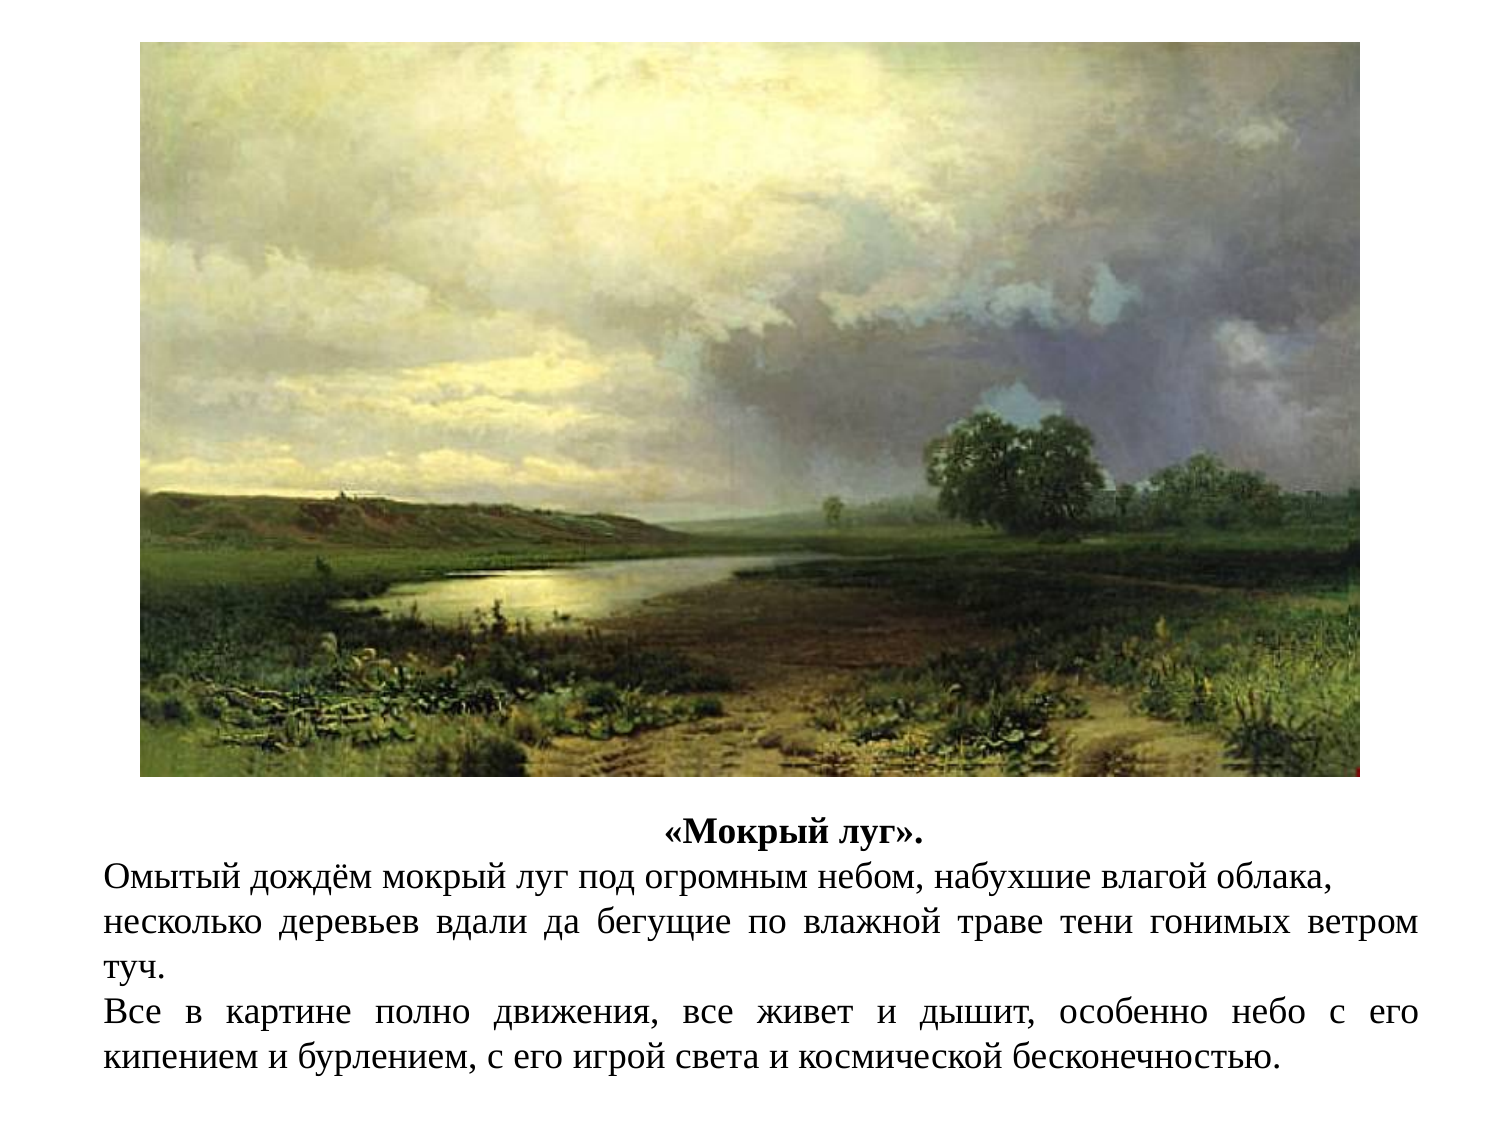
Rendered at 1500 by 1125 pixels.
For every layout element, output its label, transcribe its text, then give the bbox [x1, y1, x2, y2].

text_box «Мокрый луг». Омытый дождём мокрый луг под огромным небом, набухшие влагой облака, несколько деревьев вдали да бегущие по влажной траве тени гонимых ветром туч. Все в картине полно движения, все живет и дышит, особенно небо с его кипением и бурлением, с его игрой света и космической бесконечностью. [88, 798, 1436, 1084]
picture [140, 42, 1360, 778]
